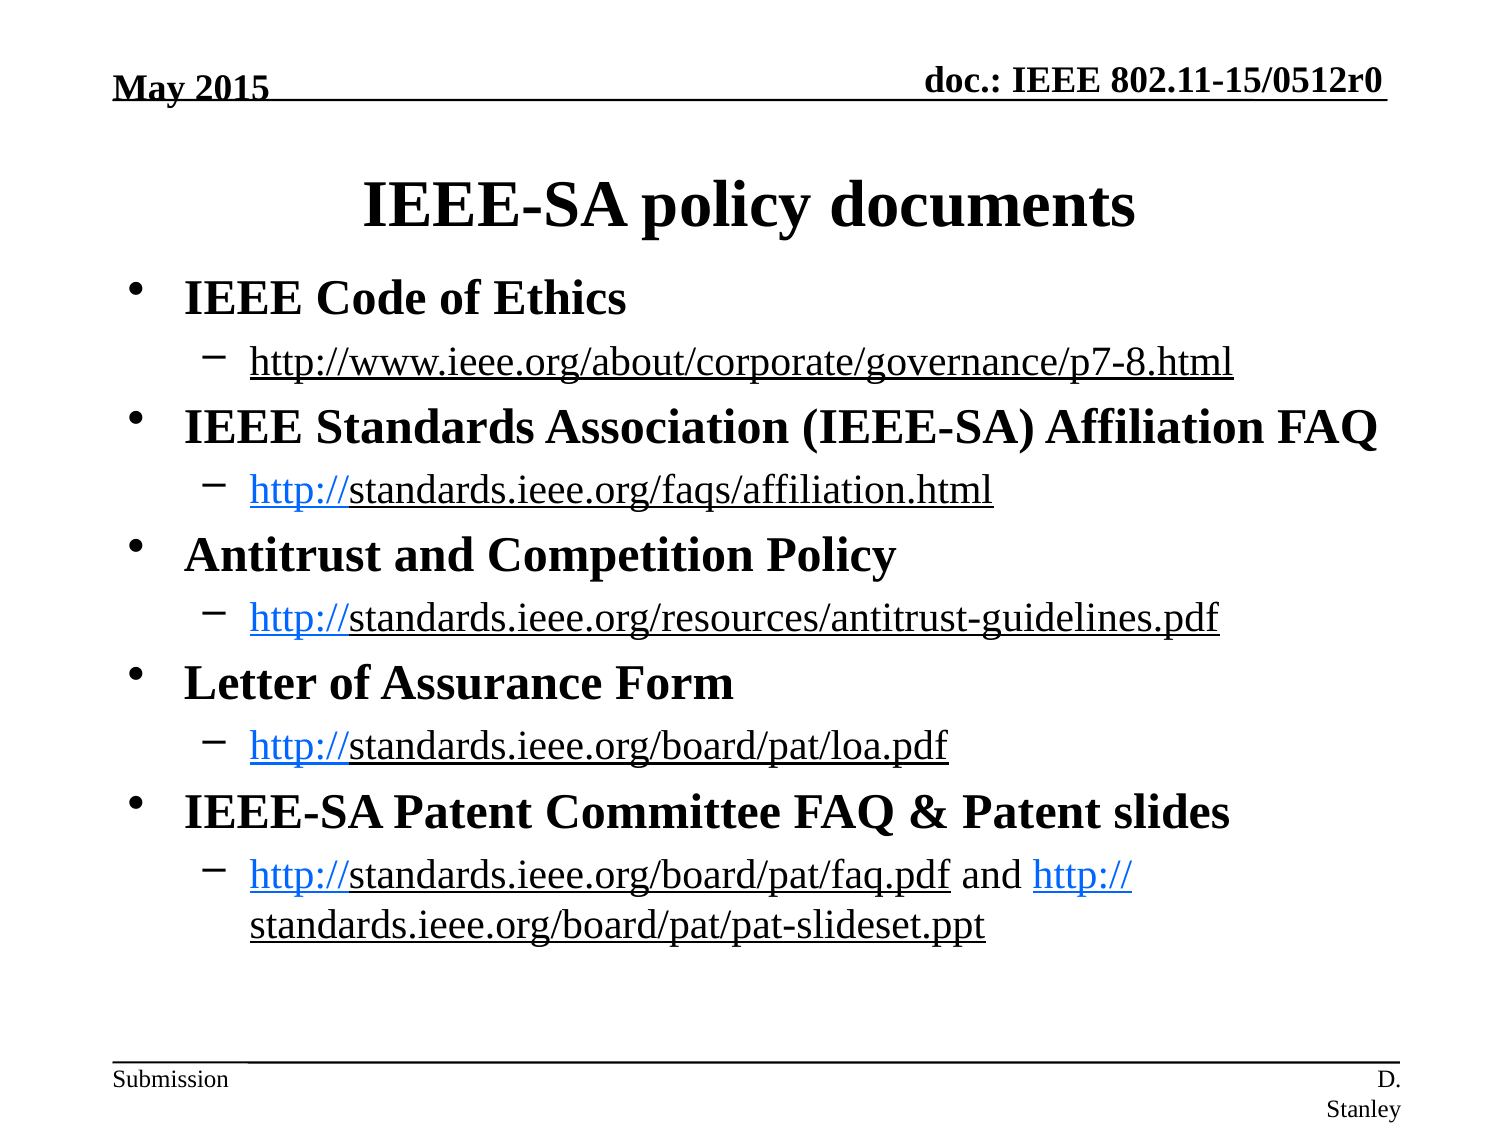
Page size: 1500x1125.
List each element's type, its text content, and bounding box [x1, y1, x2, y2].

title IEEE-SA policy documents [112, 112, 1388, 187]
list IEEE Code of Ethics http://www.ieee.org/about/corporate/governance/p7-8.html IEEE Standards Association (IEEE-SA) Affiliation FAQ http://standards.ieee.org/faqs/affiliation.html Antitrust and Competition Policy http://standards.ieee.org/resources/antitrust-guidelines.pdf Letter of Assurance Form http://standards.ieee.org/board/pat/loa.pdf IEEE-SA Patent Committee FAQ & Patent slides http://standards.ieee.org/board/pat/faq.pdf and http://standards.ieee.org/board/pat/pat-slideset.ppt [112, 187, 1463, 1101]
footer D. Stanley Aruba Networks [1324, 1061, 1402, 1093]
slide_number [112, 62, 401, 109]
